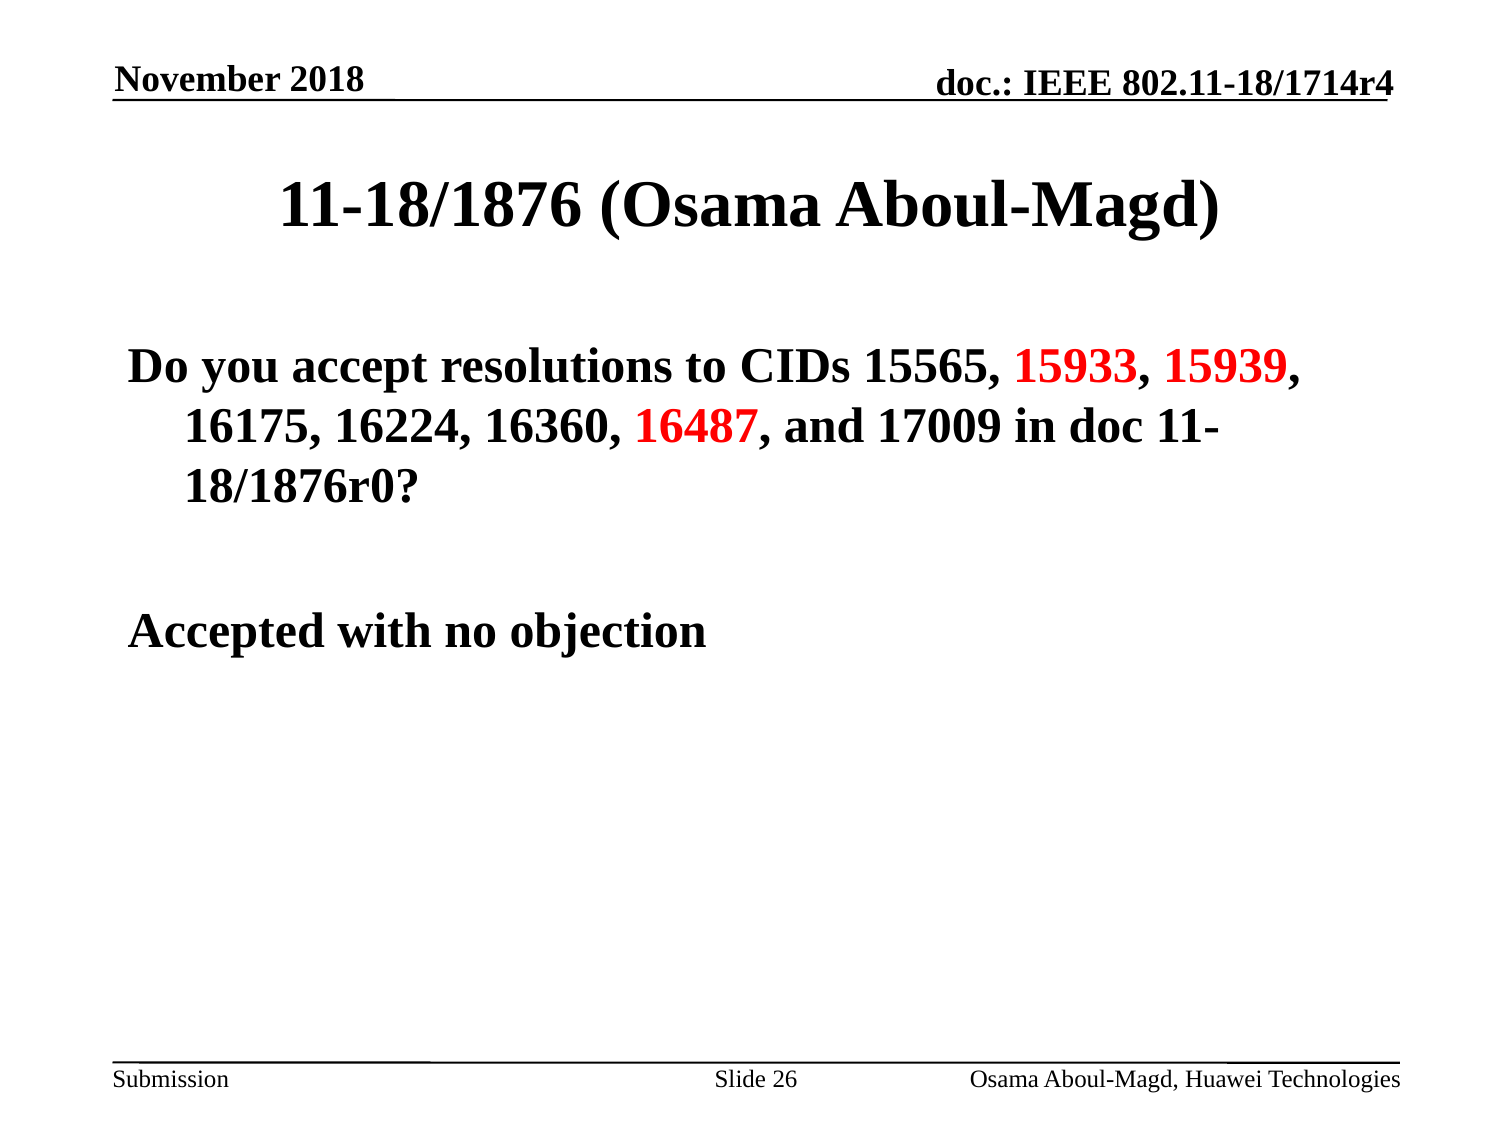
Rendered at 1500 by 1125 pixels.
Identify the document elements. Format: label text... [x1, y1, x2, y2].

list Do you accept resolutions to CIDs 15565, 15933, 15939, 16175, 16224, 16360, 16487, and 17009 in doc 11-18/1876r0? Accepted with no objection [112, 324, 1388, 1000]
footer Osama Aboul-Magd, Huawei Technologies [878, 1061, 1402, 1093]
title 11-18/1876 (Osama Aboul-Magd) [112, 112, 1388, 288]
slide_number Slide 26 [712, 1061, 800, 1123]
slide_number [114, 54, 423, 100]
